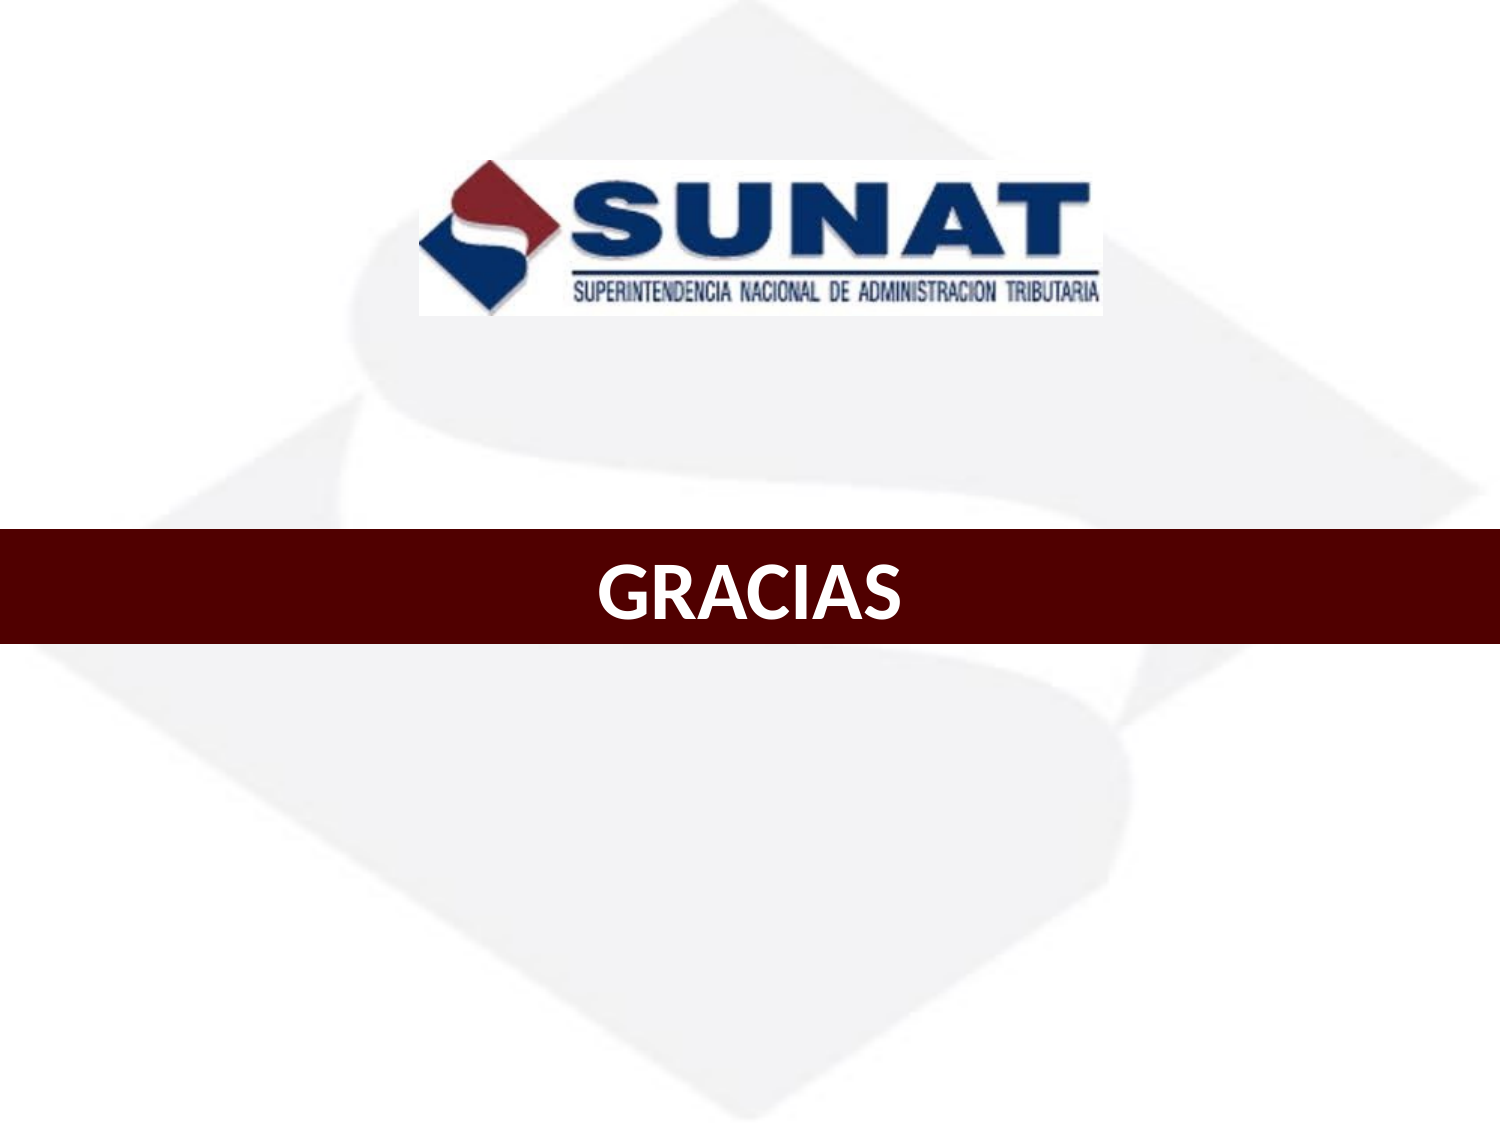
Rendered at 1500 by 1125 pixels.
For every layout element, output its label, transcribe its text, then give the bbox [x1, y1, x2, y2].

picture [0, 644, 1500, 1125]
text_box GRACIAS [0, 529, 1500, 644]
picture [0, 0, 1500, 529]
